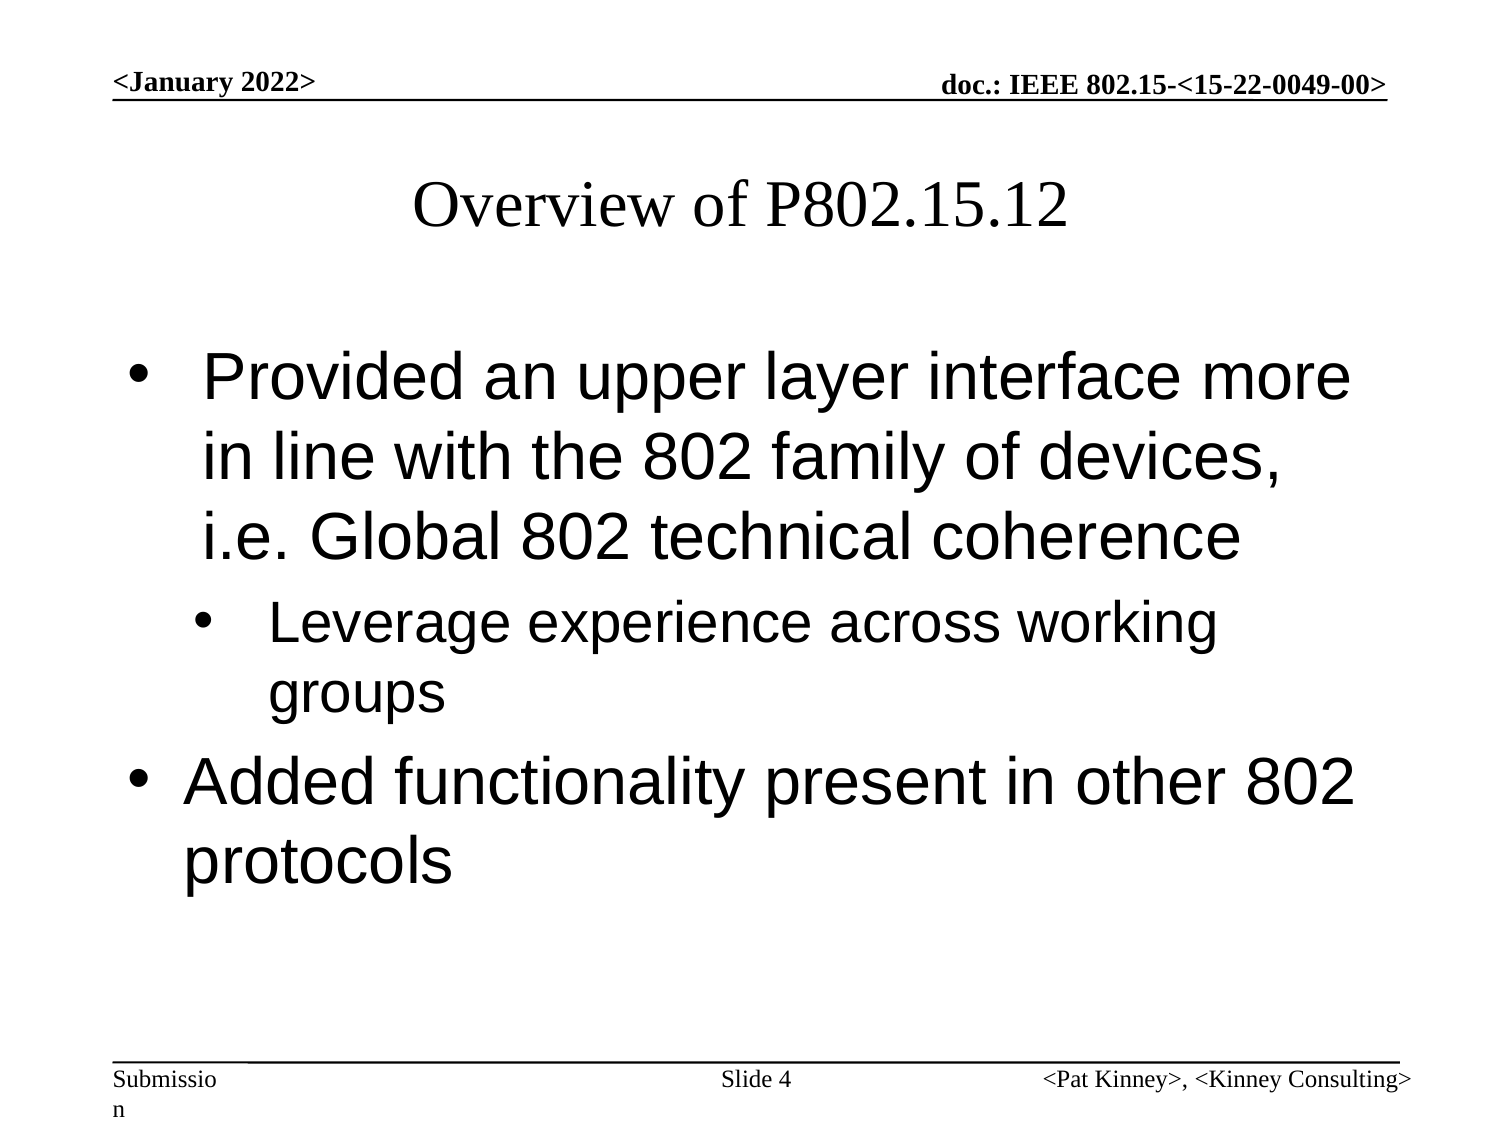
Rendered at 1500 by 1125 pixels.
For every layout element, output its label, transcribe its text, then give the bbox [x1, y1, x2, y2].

slide_number Slide 4 [712, 1062, 800, 1093]
title Overview of P802.15.12 [112, 112, 1388, 288]
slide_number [112, 62, 375, 98]
list Provided an upper layer interface more in line with the 802 family of devices, i.e. Global 802 technical coherence Leverage experience across working groups Added functionality present in other 802 protocols [112, 324, 1388, 1000]
footer <Pat Kinney>, <Kinney Consulting> [900, 1062, 1413, 1093]
